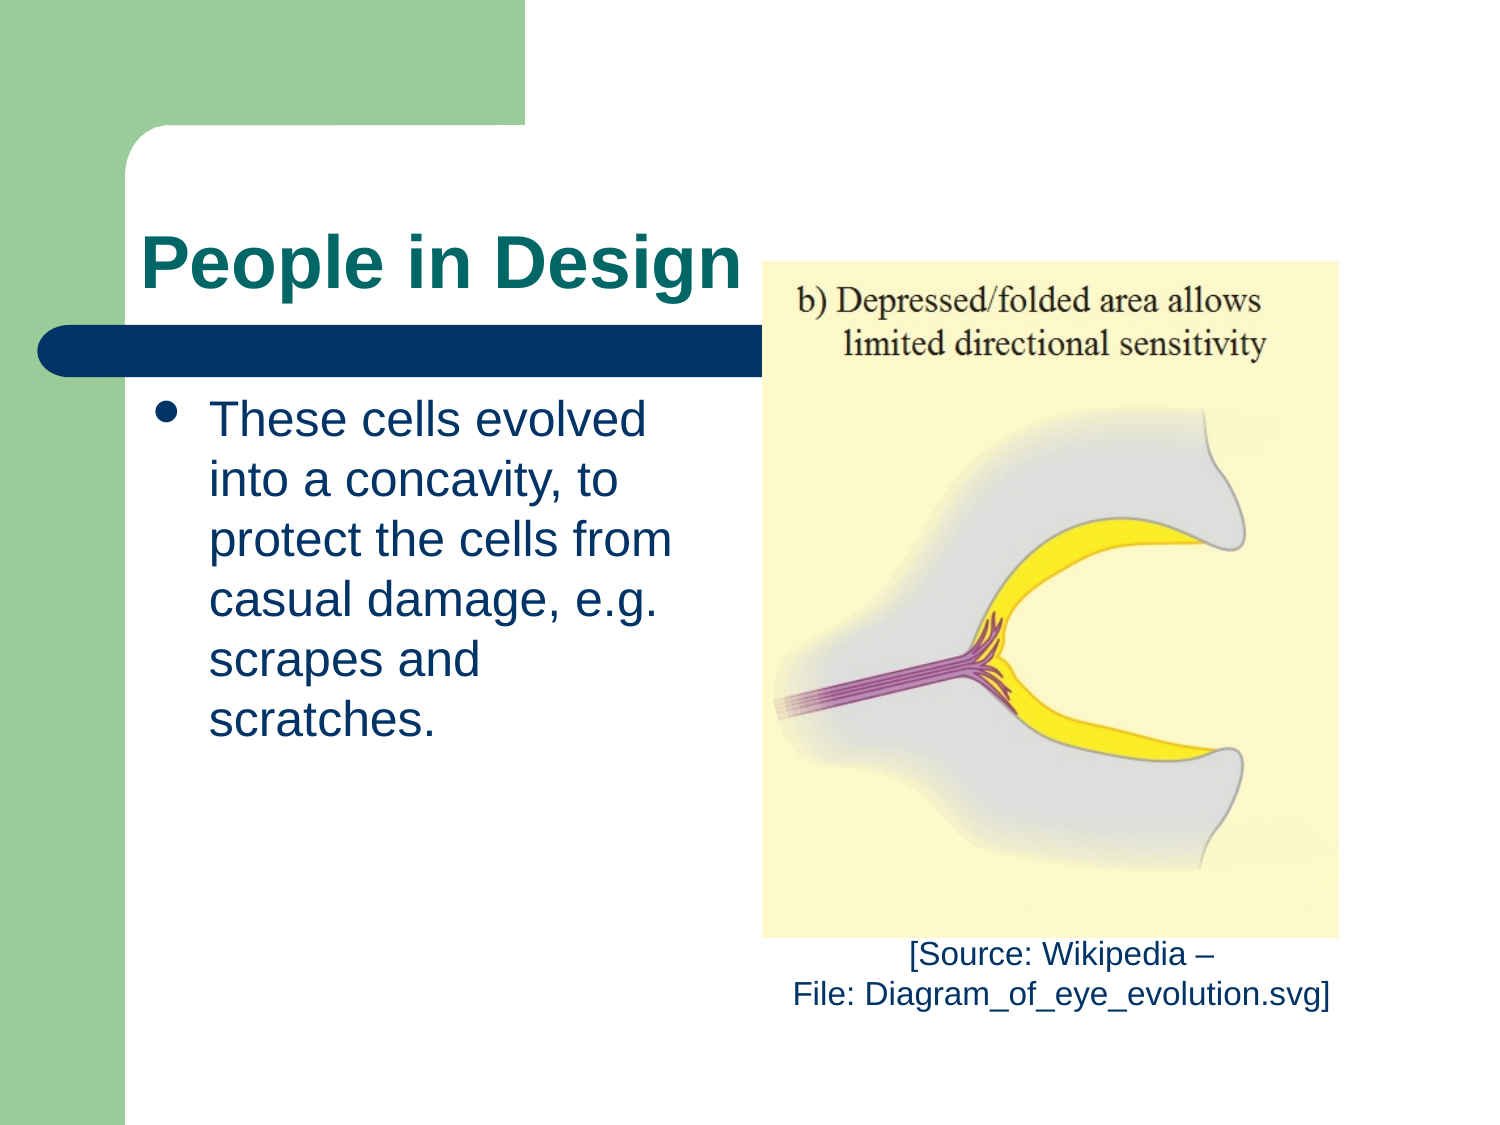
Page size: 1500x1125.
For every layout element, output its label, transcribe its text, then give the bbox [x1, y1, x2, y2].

text_box [Source: Wikipedia – File: Diagram_of_eye_evolution.svg] [777, 924, 1347, 1020]
list These cells evolved into a concavity, to protect the cells from casual damage, e.g. scrapes and scratches. [137, 378, 738, 870]
title People in Design [124, 124, 1426, 313]
picture [762, 261, 1339, 938]
